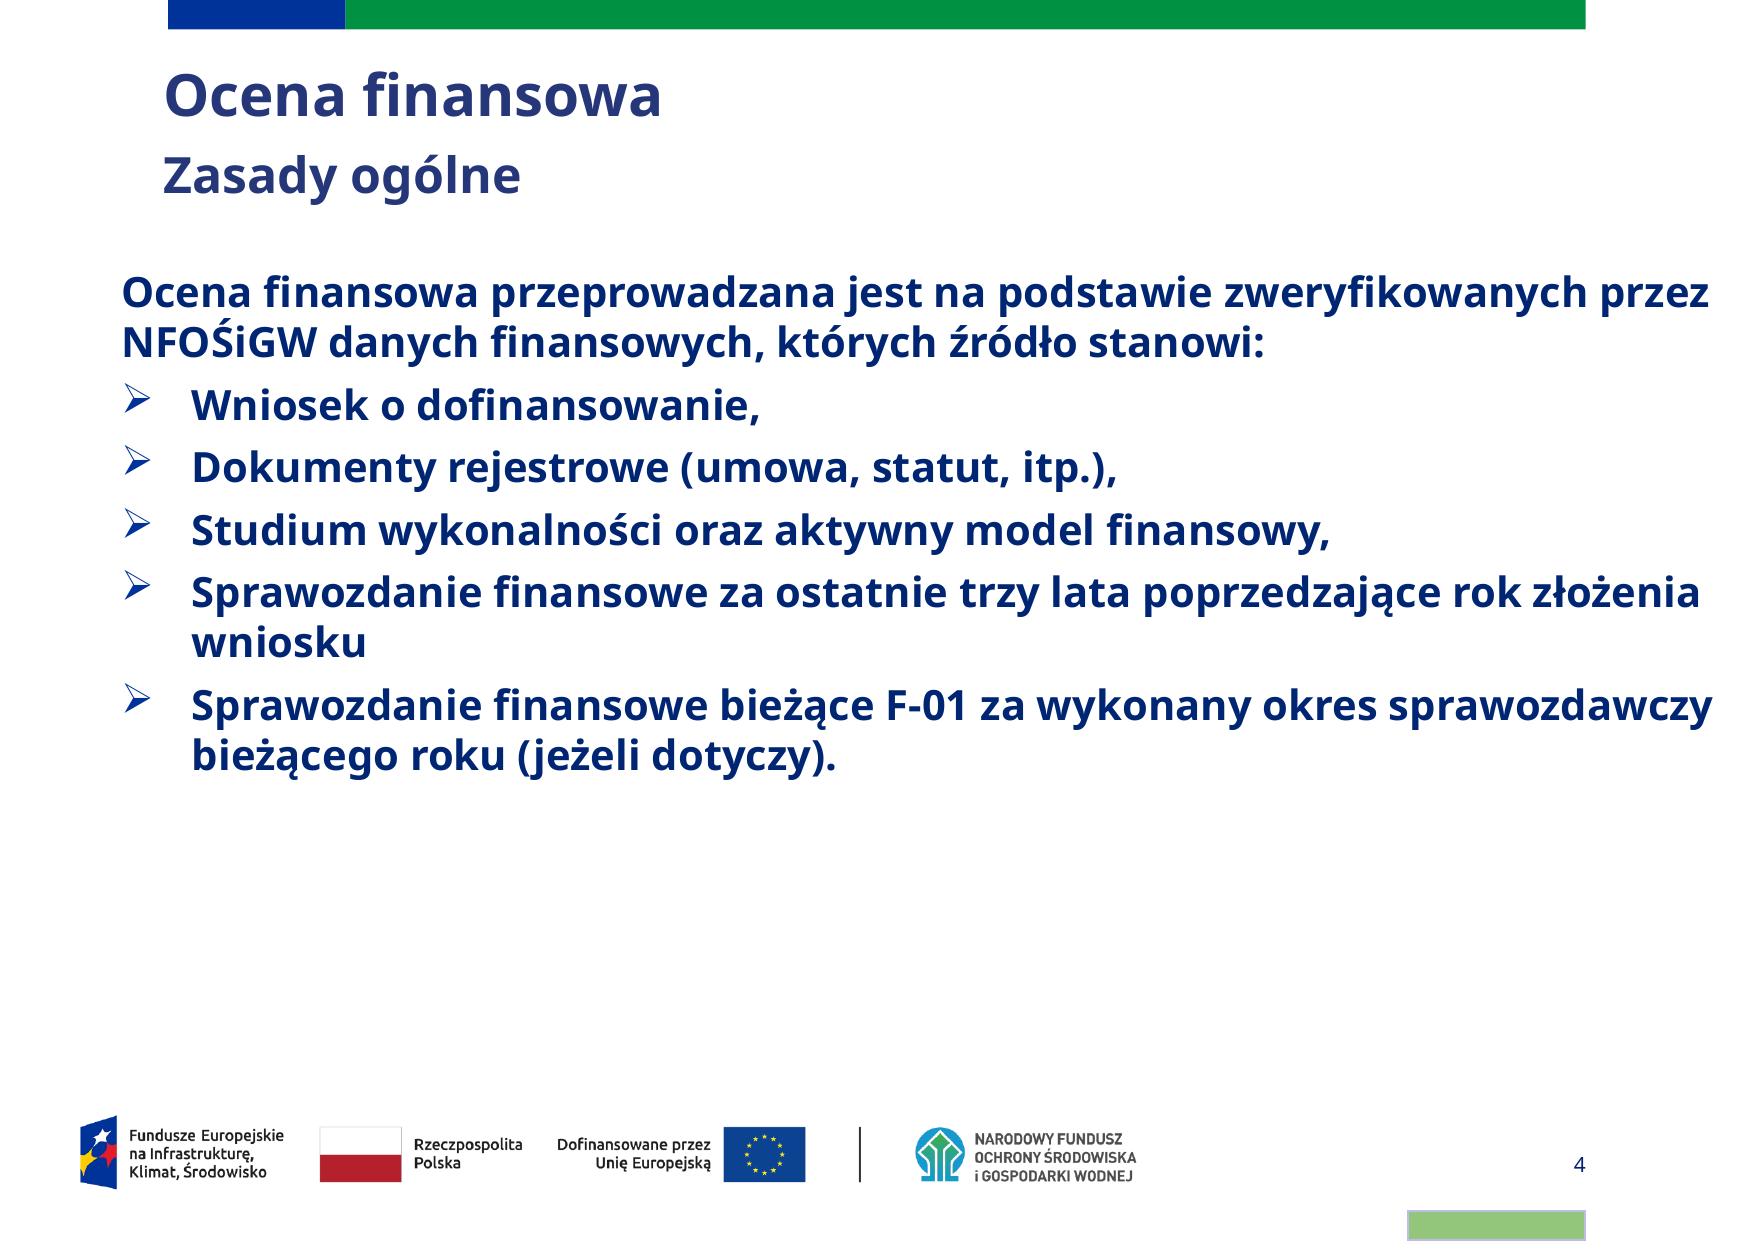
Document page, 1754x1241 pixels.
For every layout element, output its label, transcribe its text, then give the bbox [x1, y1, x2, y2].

title Ocena finansowa Zasady ogólne [163, 53, 1581, 265]
list Ocena finansowa przeprowadzana jest na podstawie zweryfikowanych przez NFOŚiGW danych finansowych, których źródło stanowi: Wniosek o dofinansowanie, Dokumenty rejestrowe (umowa, statut, itp.), Studium wykonalności oraz aktywny model finansowy, Sprawozdanie finansowe za ostatnie trzy lata poprzedzające rok złożenia wniosku Sprawozdanie finansowe bieżące F-01 za wykonany okres sprawozdawczy bieżącego roku (jeżeli dotyczy). [120, 265, 1728, 1069]
picture [61, 1097, 1155, 1207]
slide_number 4 [1408, 1151, 1586, 1181]
